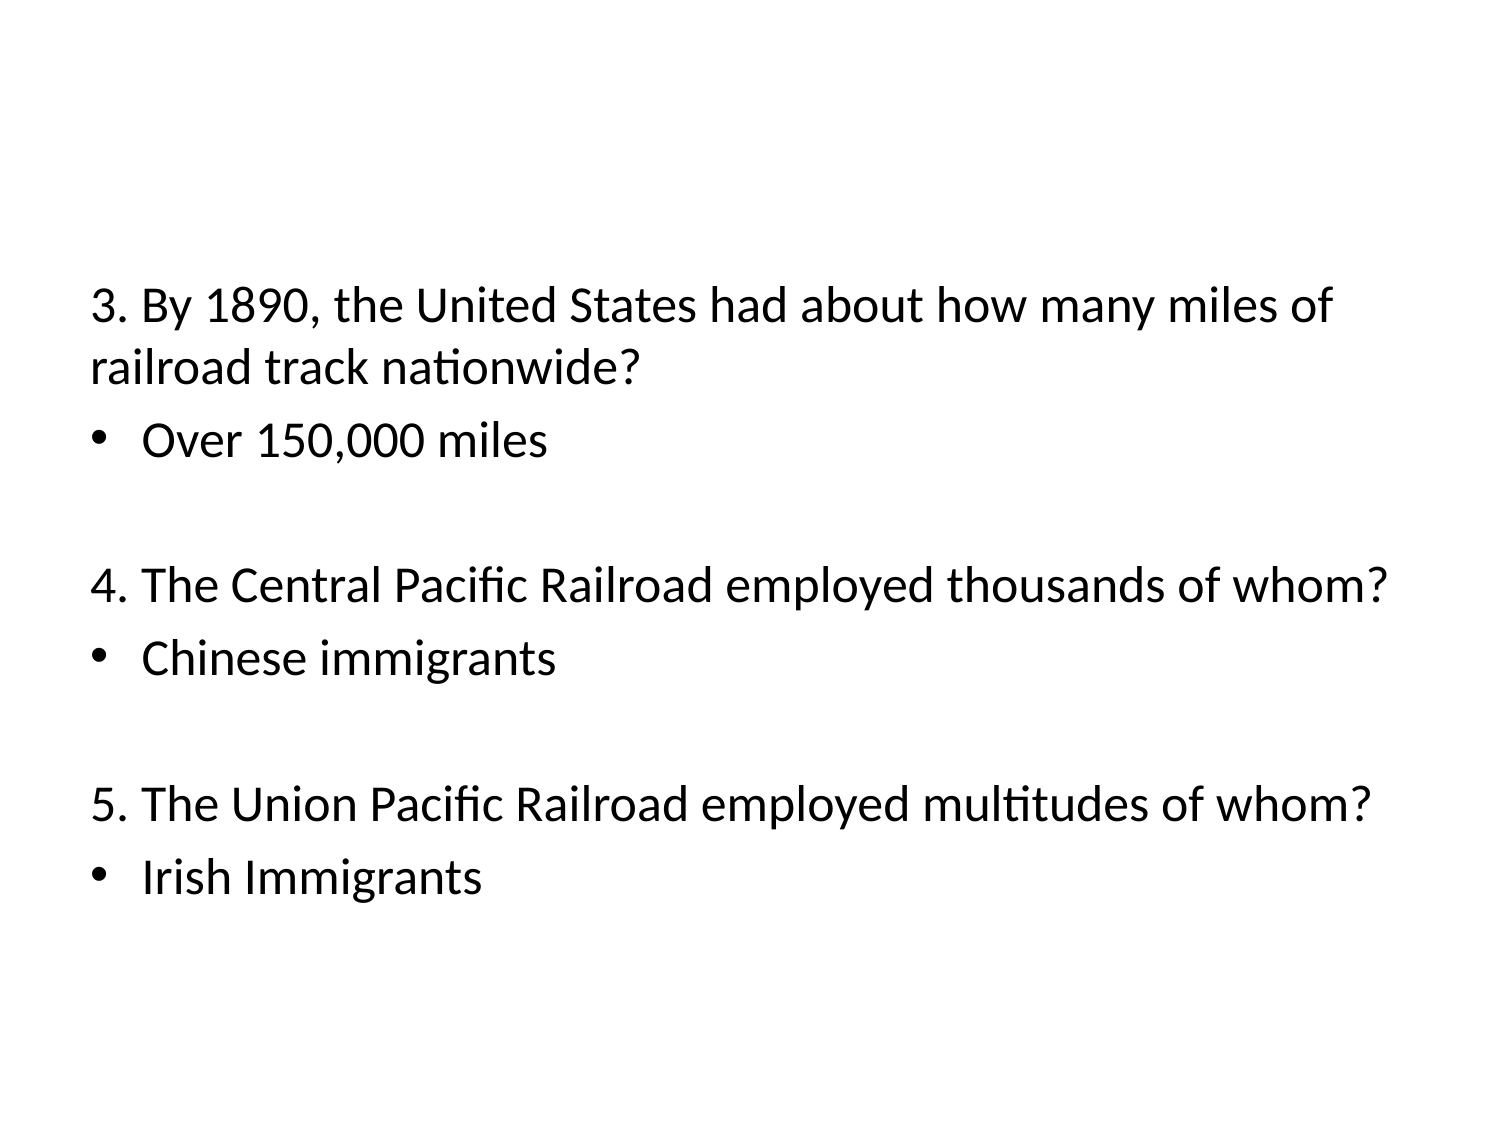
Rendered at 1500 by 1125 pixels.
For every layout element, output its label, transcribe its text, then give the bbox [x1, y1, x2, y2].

list 3. By 1890, the United States had about how many miles of railroad track nationwide? Over 150,000 miles 4. The Central Pacific Railroad employed thousands of whom? Chinese immigrants 5. The Union Pacific Railroad employed multitudes of whom? Irish Immigrants [75, 262, 1425, 1005]
